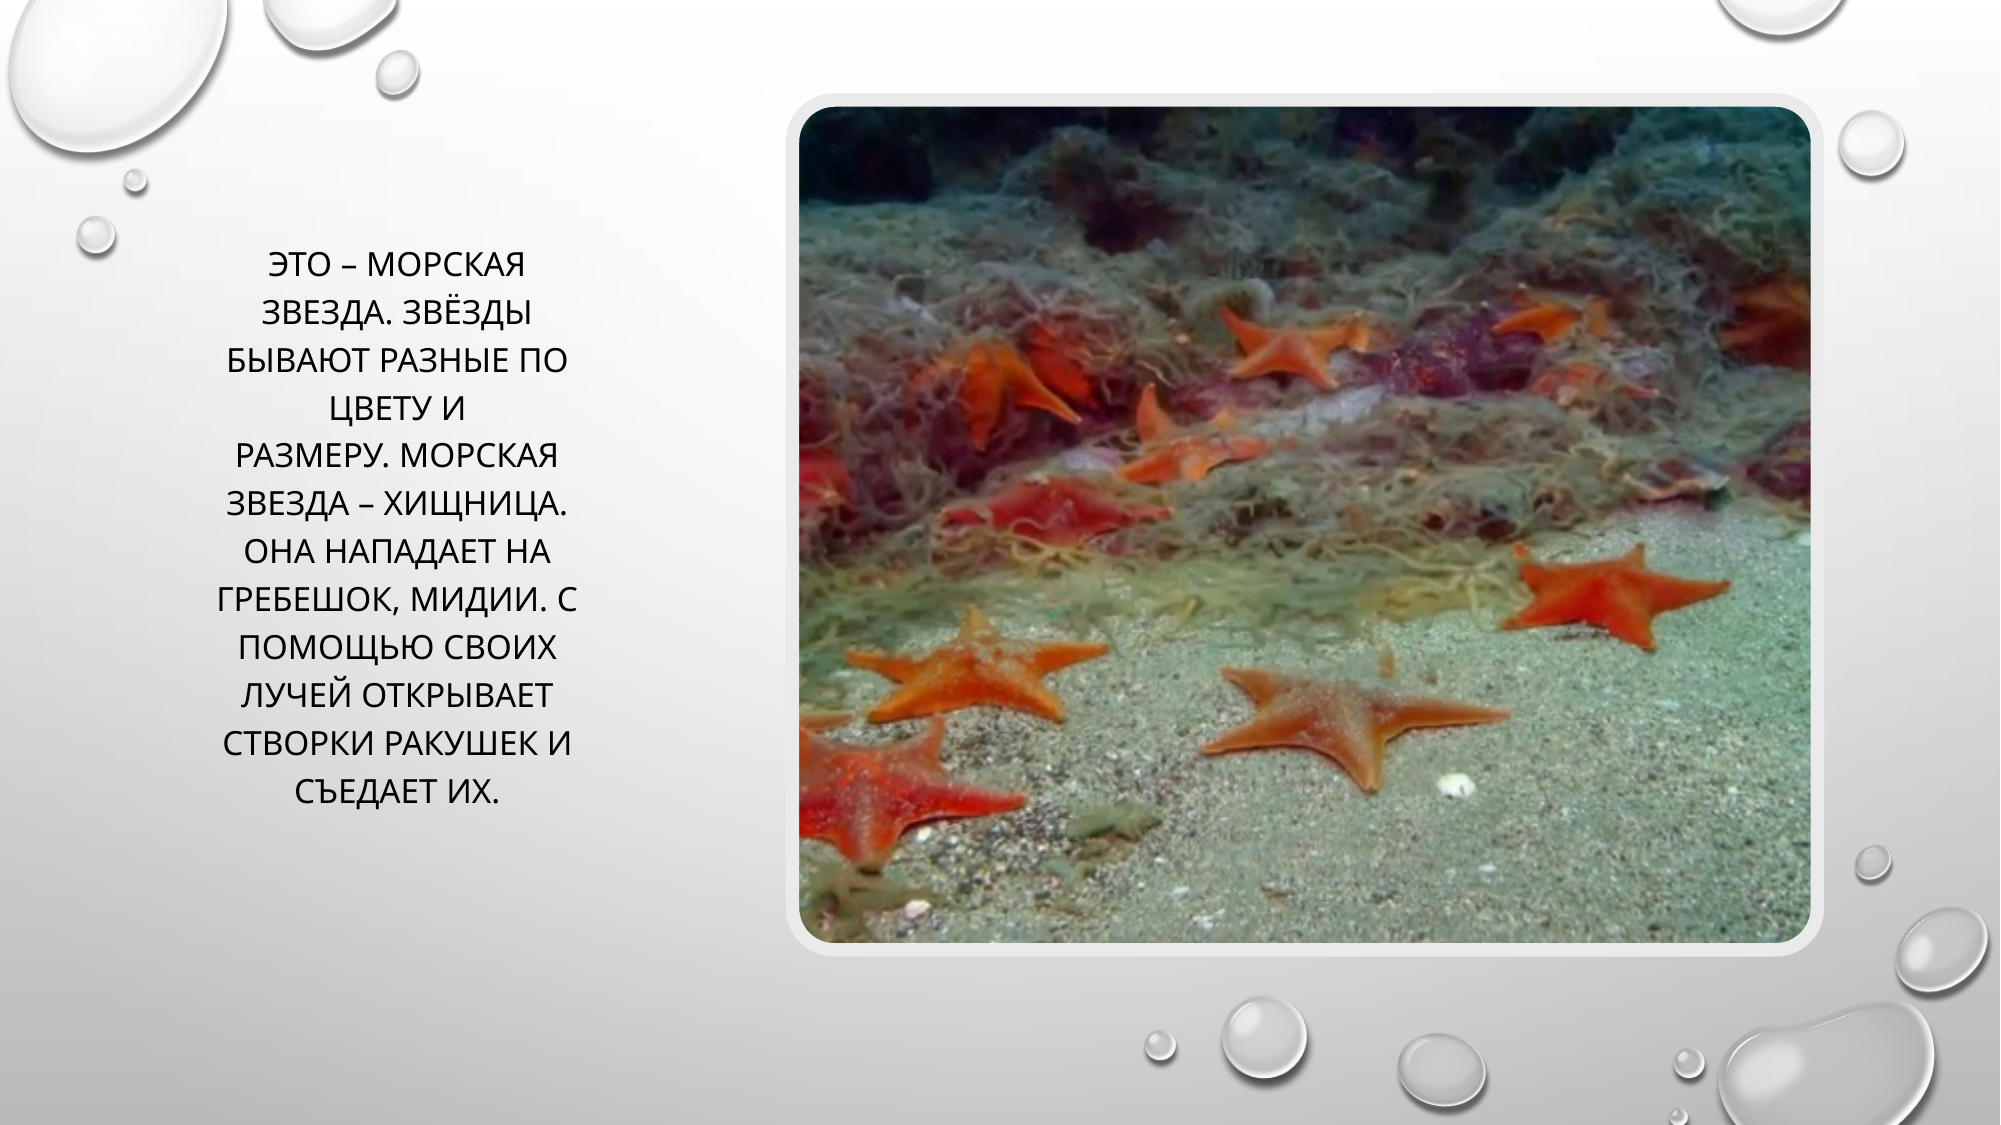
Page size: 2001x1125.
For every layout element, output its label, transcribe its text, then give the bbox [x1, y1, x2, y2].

list Это – морская звезда. Звёзды бывают разные по цвету и размеру. Морская звезда – хищница. Она нападает на гребешок, мидии. С помощью своих лучей открывает створки ракушек и съедает их. [189, 227, 605, 950]
picture [0, 0, 2000, 1125]
